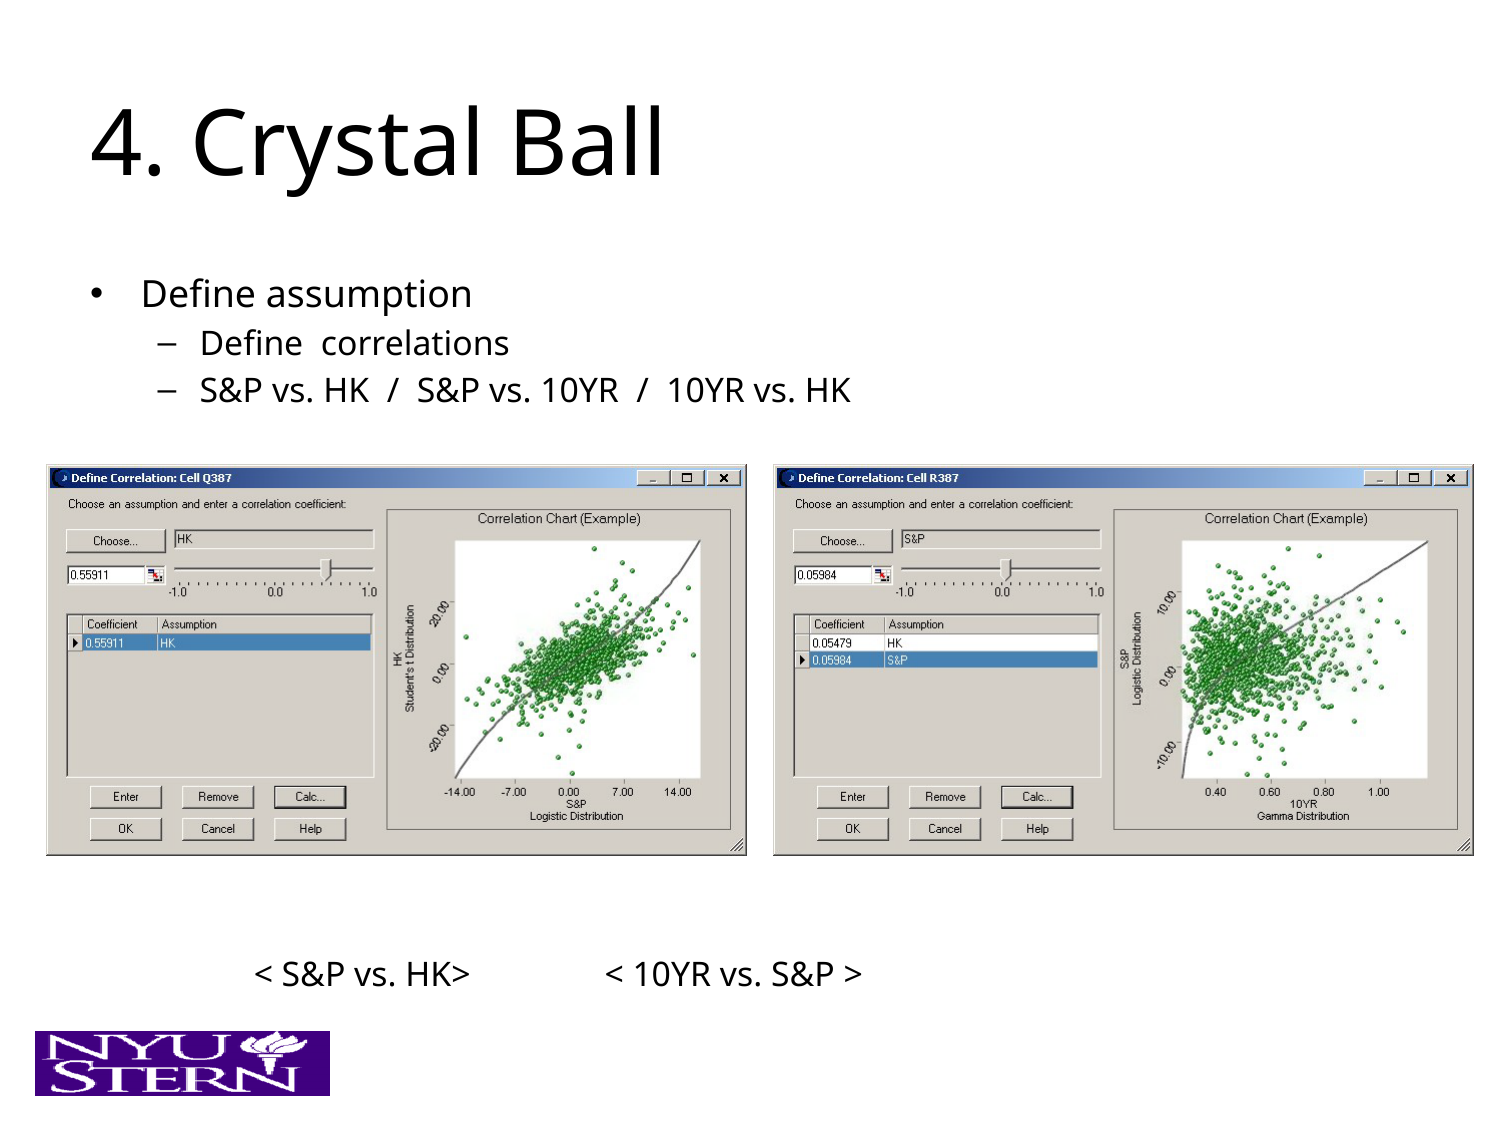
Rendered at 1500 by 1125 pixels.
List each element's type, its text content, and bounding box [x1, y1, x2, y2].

picture [773, 464, 1474, 856]
title 4. Crystal Ball [75, 45, 1425, 233]
picture [34, 1030, 330, 1097]
picture [46, 464, 748, 856]
list Define assumption Define correlations S&P vs. HK / S&P vs. 10YR / 10YR vs. HK < S&P vs. HK> < 10YR vs. S&P > [75, 262, 1442, 1005]
